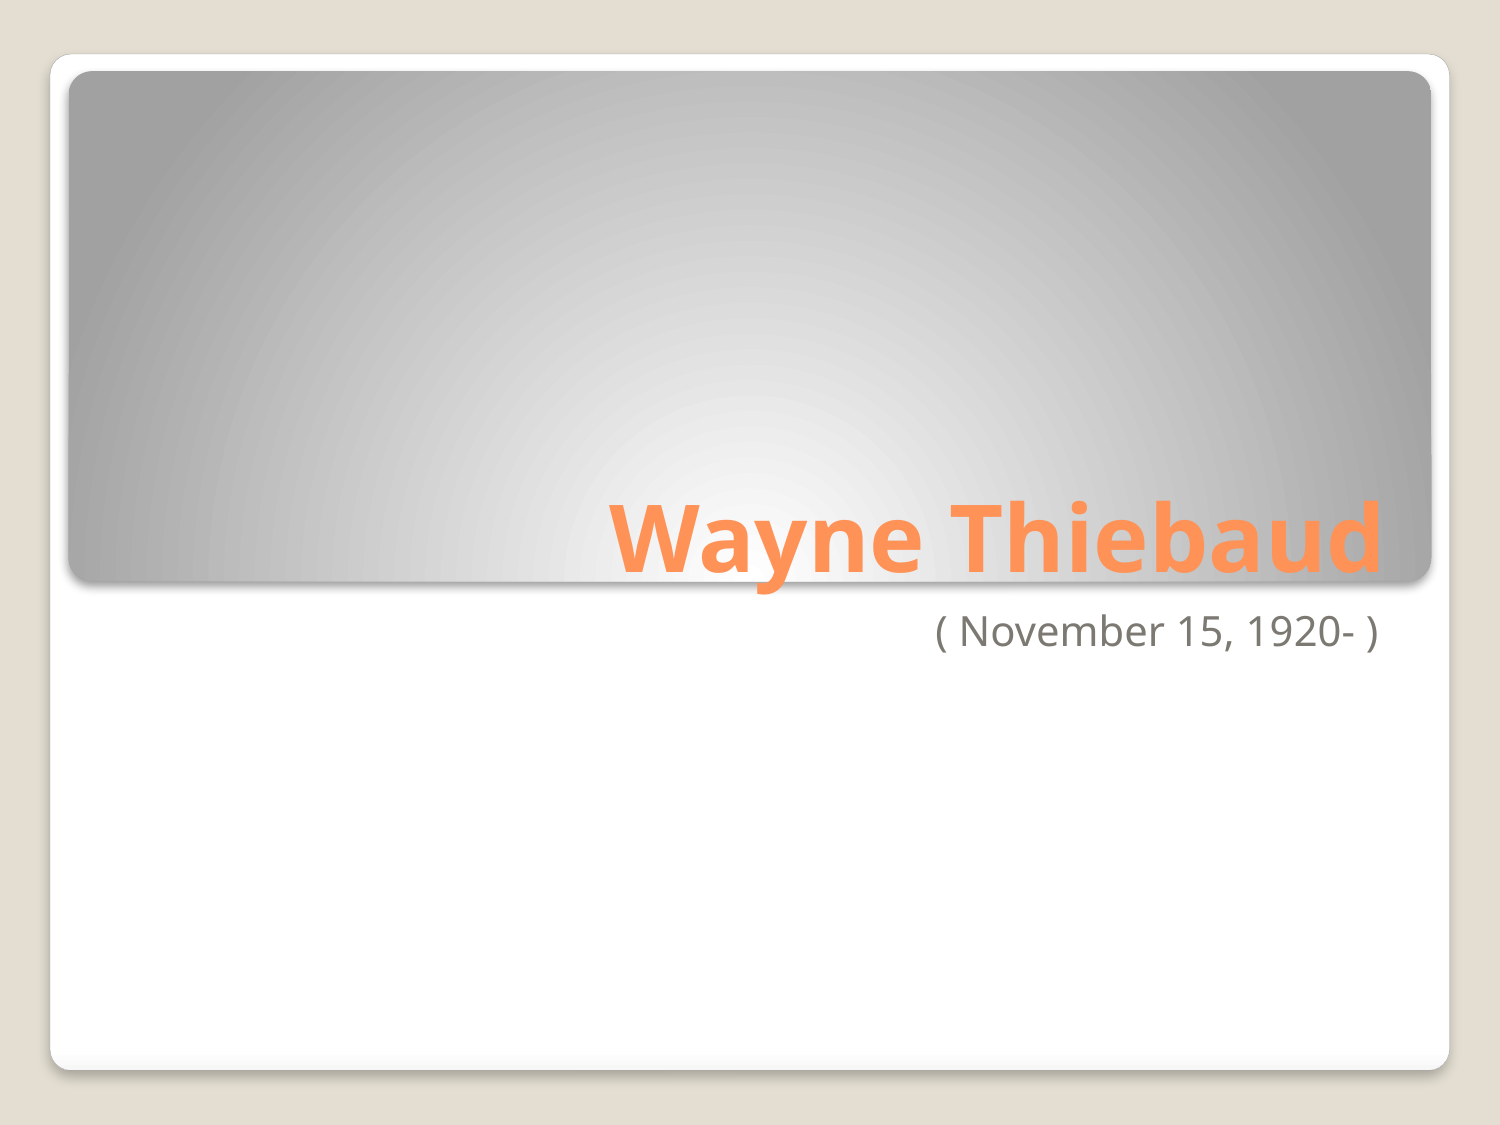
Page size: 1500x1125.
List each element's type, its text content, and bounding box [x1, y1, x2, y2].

title Wayne Thiebaud [118, 298, 1394, 599]
subtitle ( November 15, 1920- ) [118, 604, 1394, 755]
